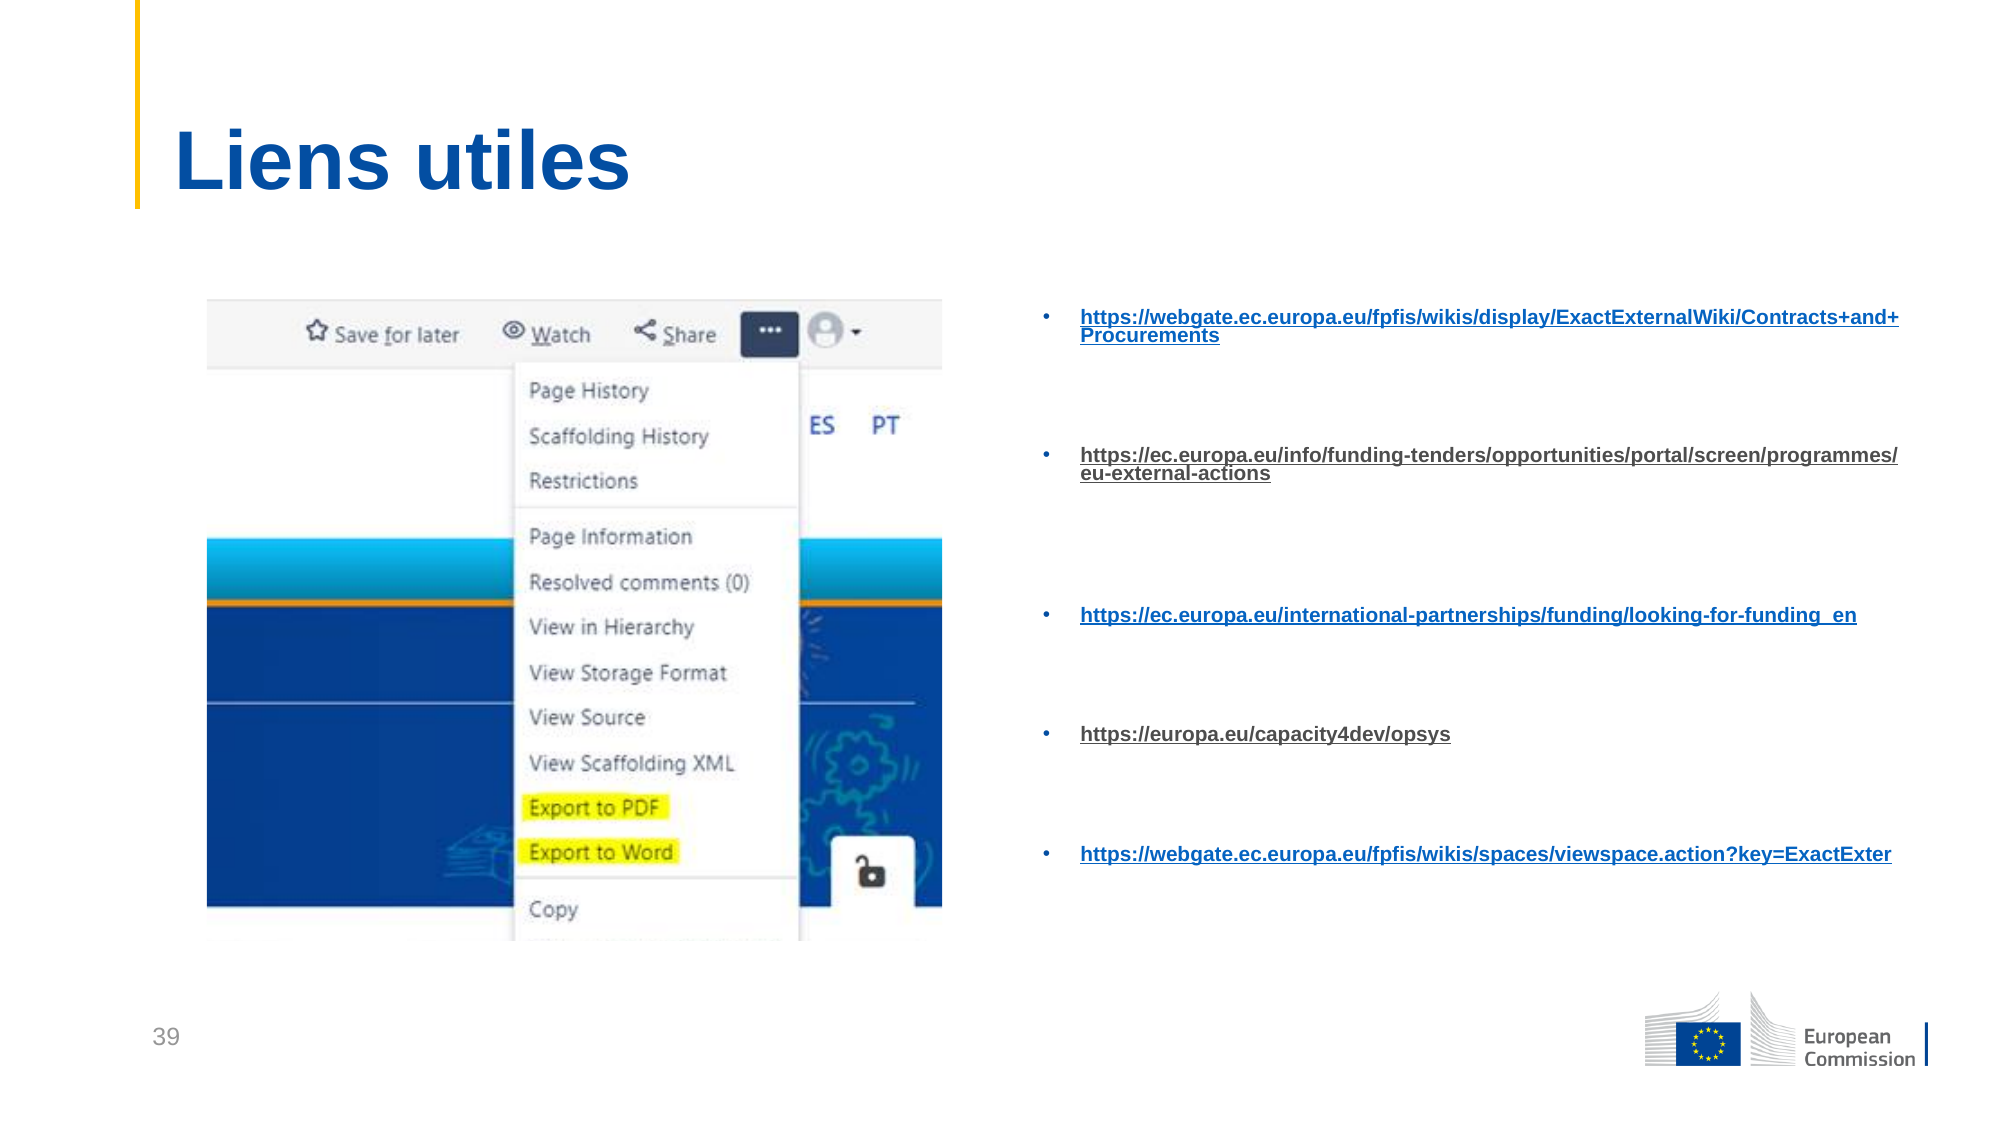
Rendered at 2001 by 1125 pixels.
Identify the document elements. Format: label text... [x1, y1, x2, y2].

text_box https://webgate.ec.europa.eu/fpfis/wikis/display/ExactExternalWiki/Contracts+and+Procurements https://ec.europa.eu/info/funding-tenders/opportunities/portal/screen/programmes/eu-external-actions https://ec.europa.eu/international-partnerships/funding/looking-for-funding_en https://europa.eu/capacity4dev/opsys https://webgate.ec.europa.eu/fpfis/wikis/spaces/viewspace.action?key=ExactExter [1009, 299, 1925, 941]
picture [206, 299, 943, 941]
title Liens utiles [159, 79, 1885, 208]
slide_number 39 [137, 1005, 588, 1066]
picture [1645, 991, 1928, 1066]
